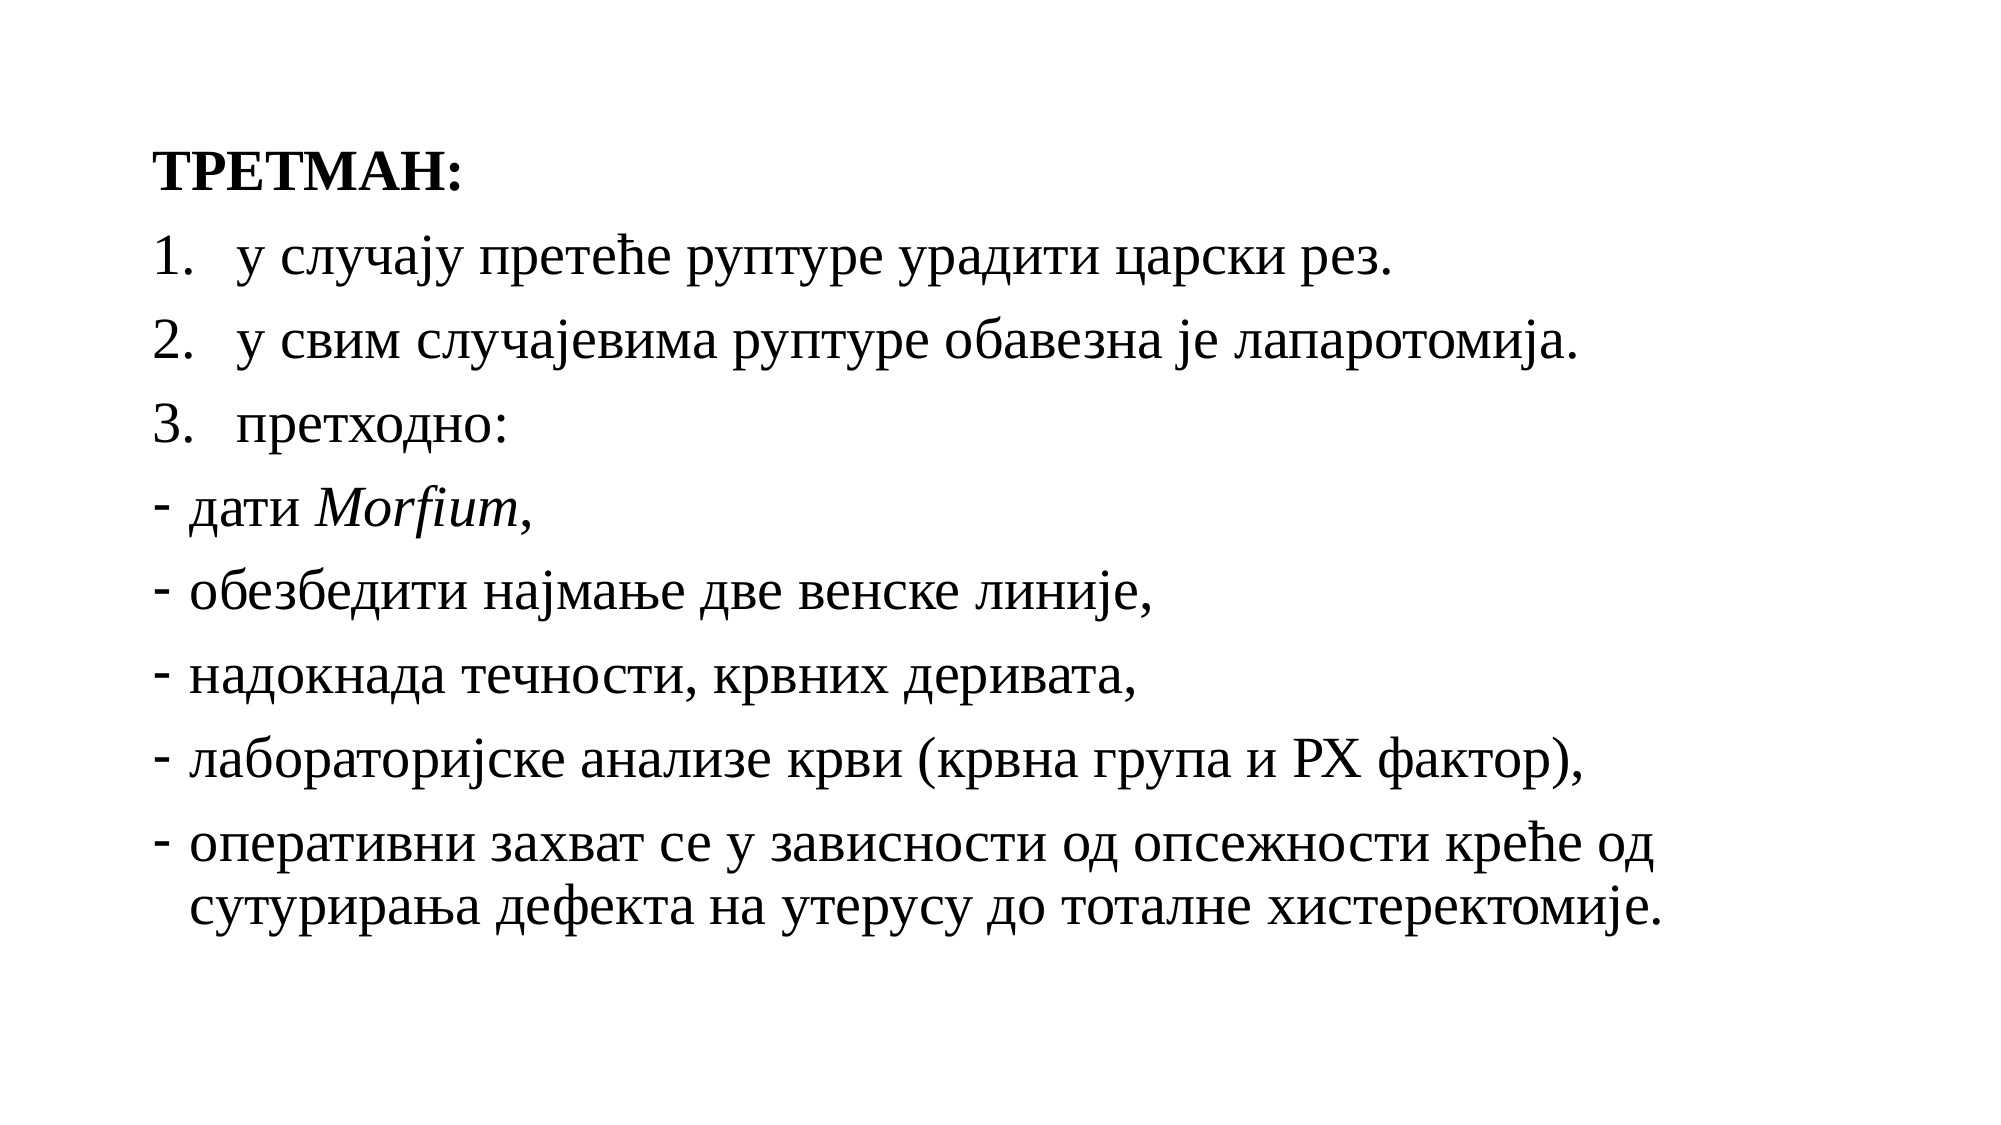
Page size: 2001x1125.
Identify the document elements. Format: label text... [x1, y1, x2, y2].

list ТРЕТМАН: у случају претеће руптуре урадити царски рез. у свим случајевима руптуре обавезна је лапаротомија. претходно: дати Morfium, обезбедити најмање две венске линије, надокнада течности, крвних деривата, лабораторијске анализе крви (крвна група и РХ фактор), оперативни захват се у зависности од опсежности креће од сутурирања дефекта на утерусу до тоталне хистеректомије. [137, 133, 1863, 1014]
